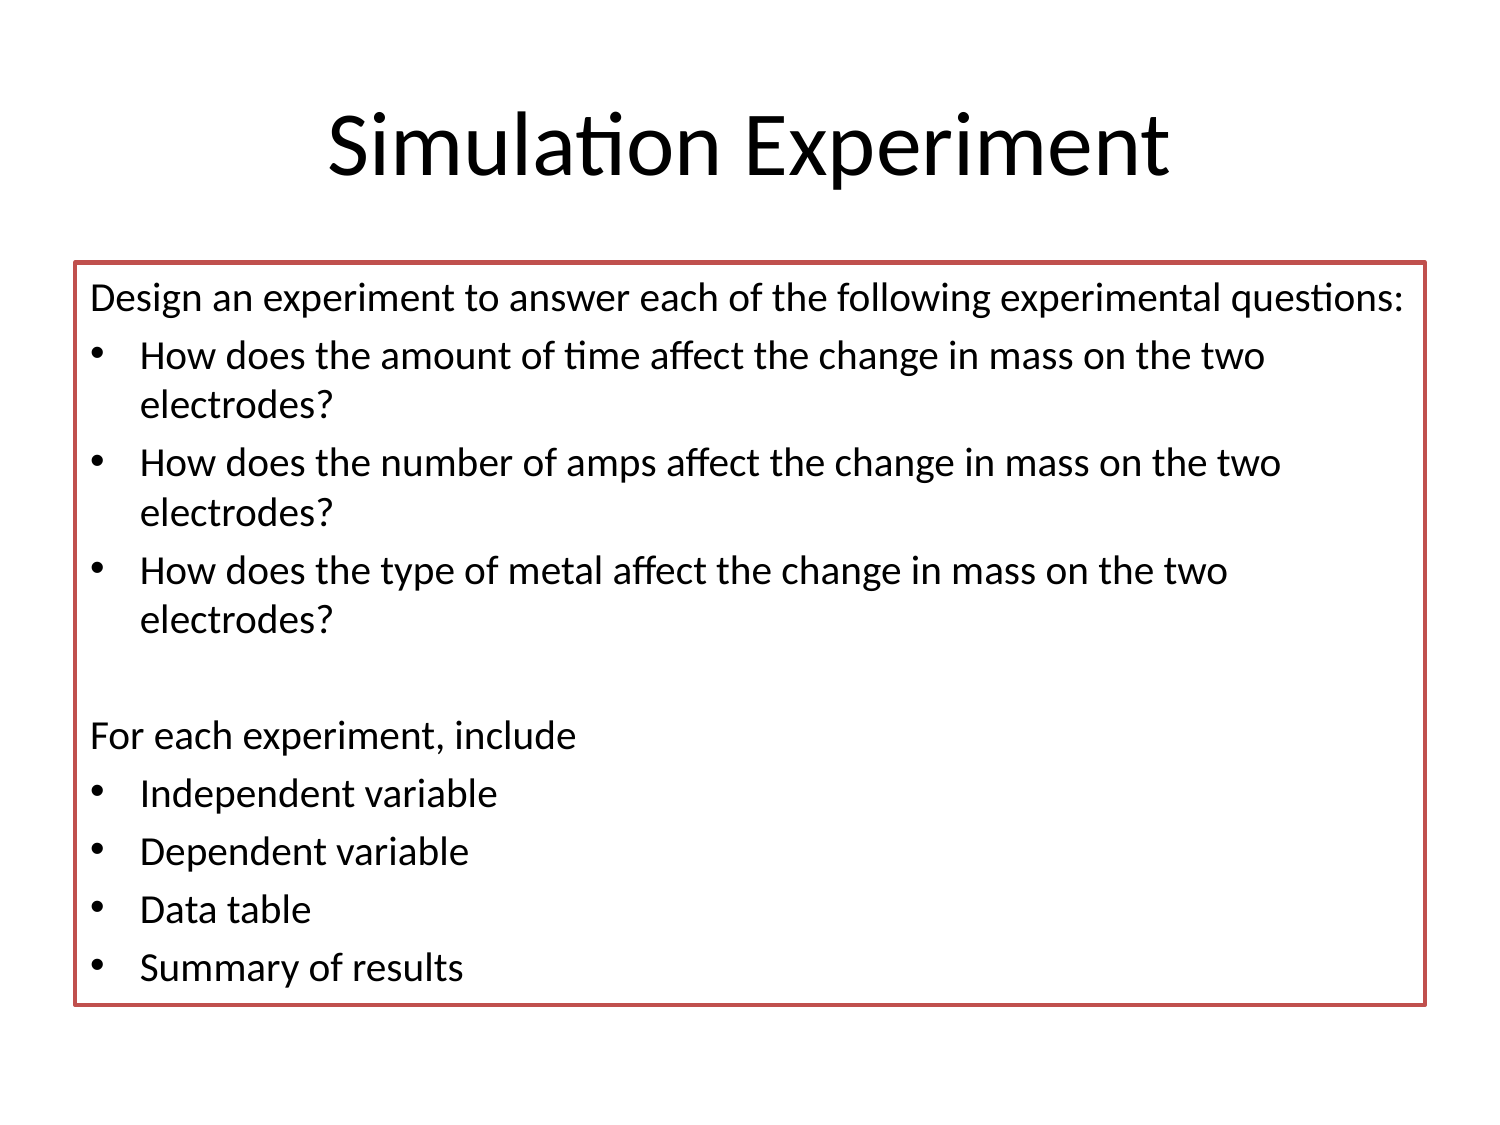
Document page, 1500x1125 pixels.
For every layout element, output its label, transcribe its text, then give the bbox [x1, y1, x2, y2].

title Simulation Experiment [75, 45, 1425, 233]
list Design an experiment to answer each of the following experimental questions: How does the amount of time affect the change in mass on the two electrodes? How does the number of amps affect the change in mass on the two electrodes? How does the type of metal affect the change in mass on the two electrodes? For each experiment, include Independent variable Dependent variable Data table Summary of results [73, 260, 1427, 1007]
